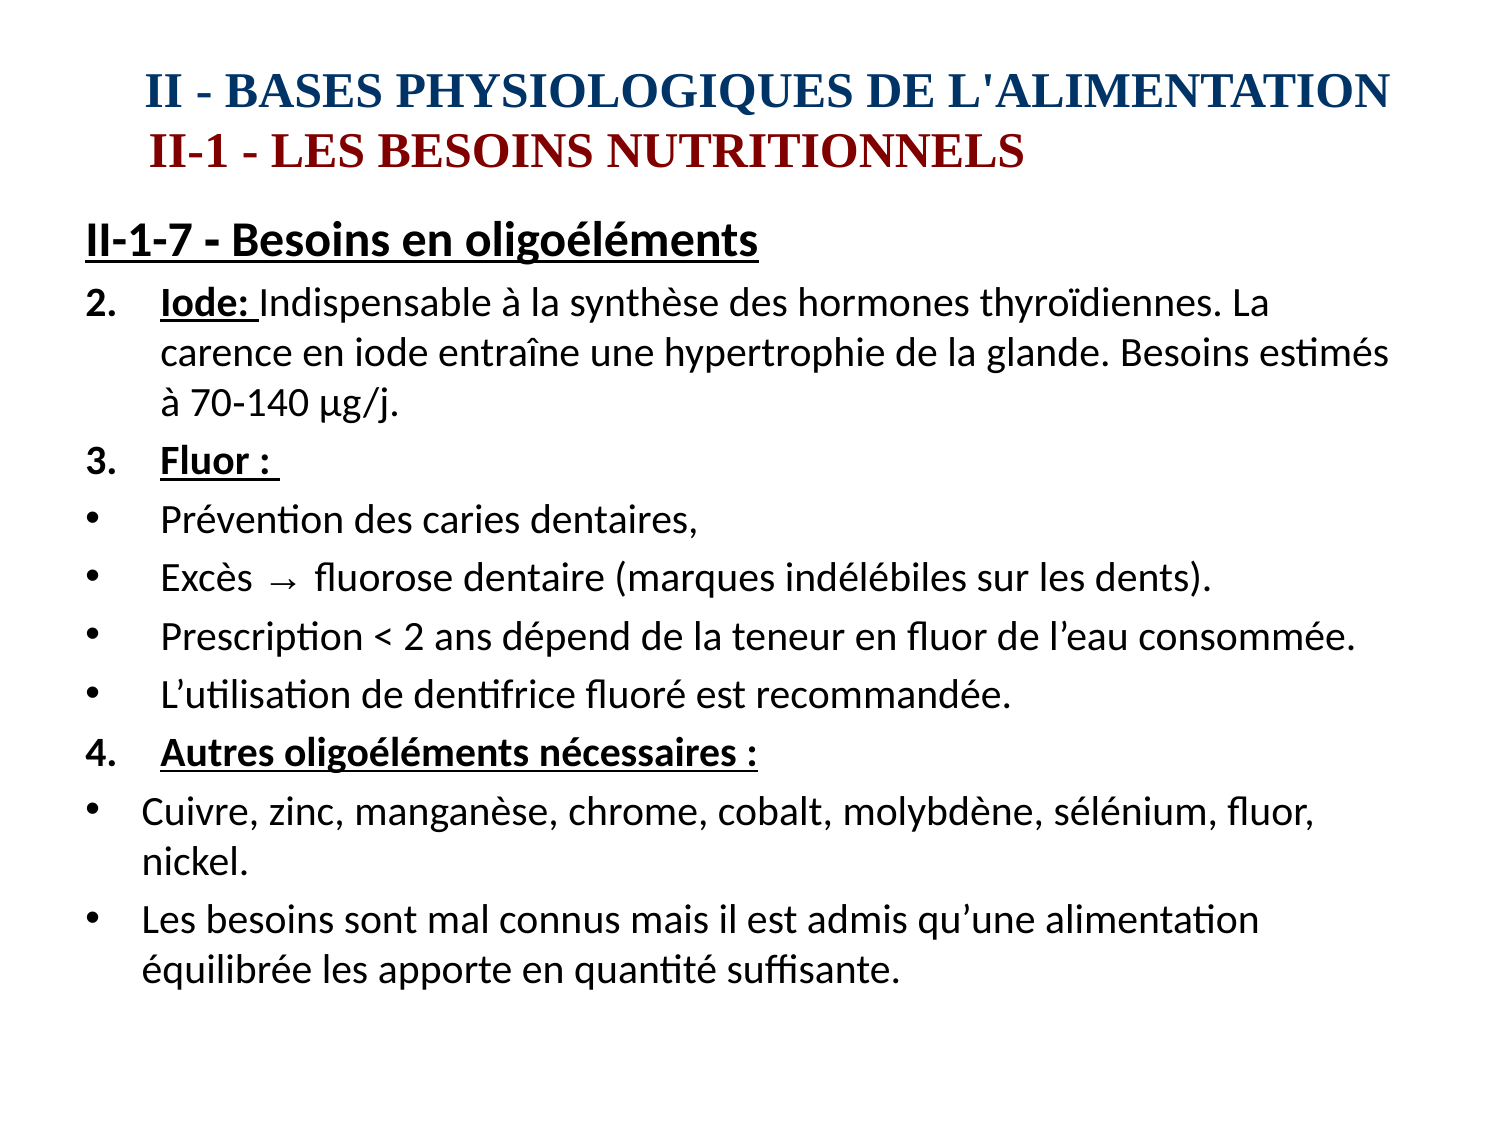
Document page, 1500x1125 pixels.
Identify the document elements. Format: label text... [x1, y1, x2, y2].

list II-1-7 ‑ Besoins en oligoéléments Iode: Indispensable à la synthèse des hormones thyroïdiennes. La carence en iode entraîne une hypertrophie de la glande. Besoins estimés à 70‑140 µg/j. Fluor : Prévention des caries dentaires, Excès → fluorose dentaire (marques indélébiles sur les dents). Prescription < 2 ans dépend de la teneur en fluor de l’eau consommée. L’utilisation de dentifrice fluoré est recommandée. Autres oligoéléments nécessaires : Cuivre, zinc, manganèse, chrome, cobalt, molybdène, sélénium, fluor, nickel. Les besoins sont mal connus mais il est admis qu’une alimentation équilibrée les apporte en quantité suffisante. [70, 198, 1421, 1055]
title II ‑ BASES PHYSIOLOGIQUES DE L'ALIMENTATION II-1 ‑ LES BESOINS NUTRITIONNELS [58, 23, 1409, 212]
